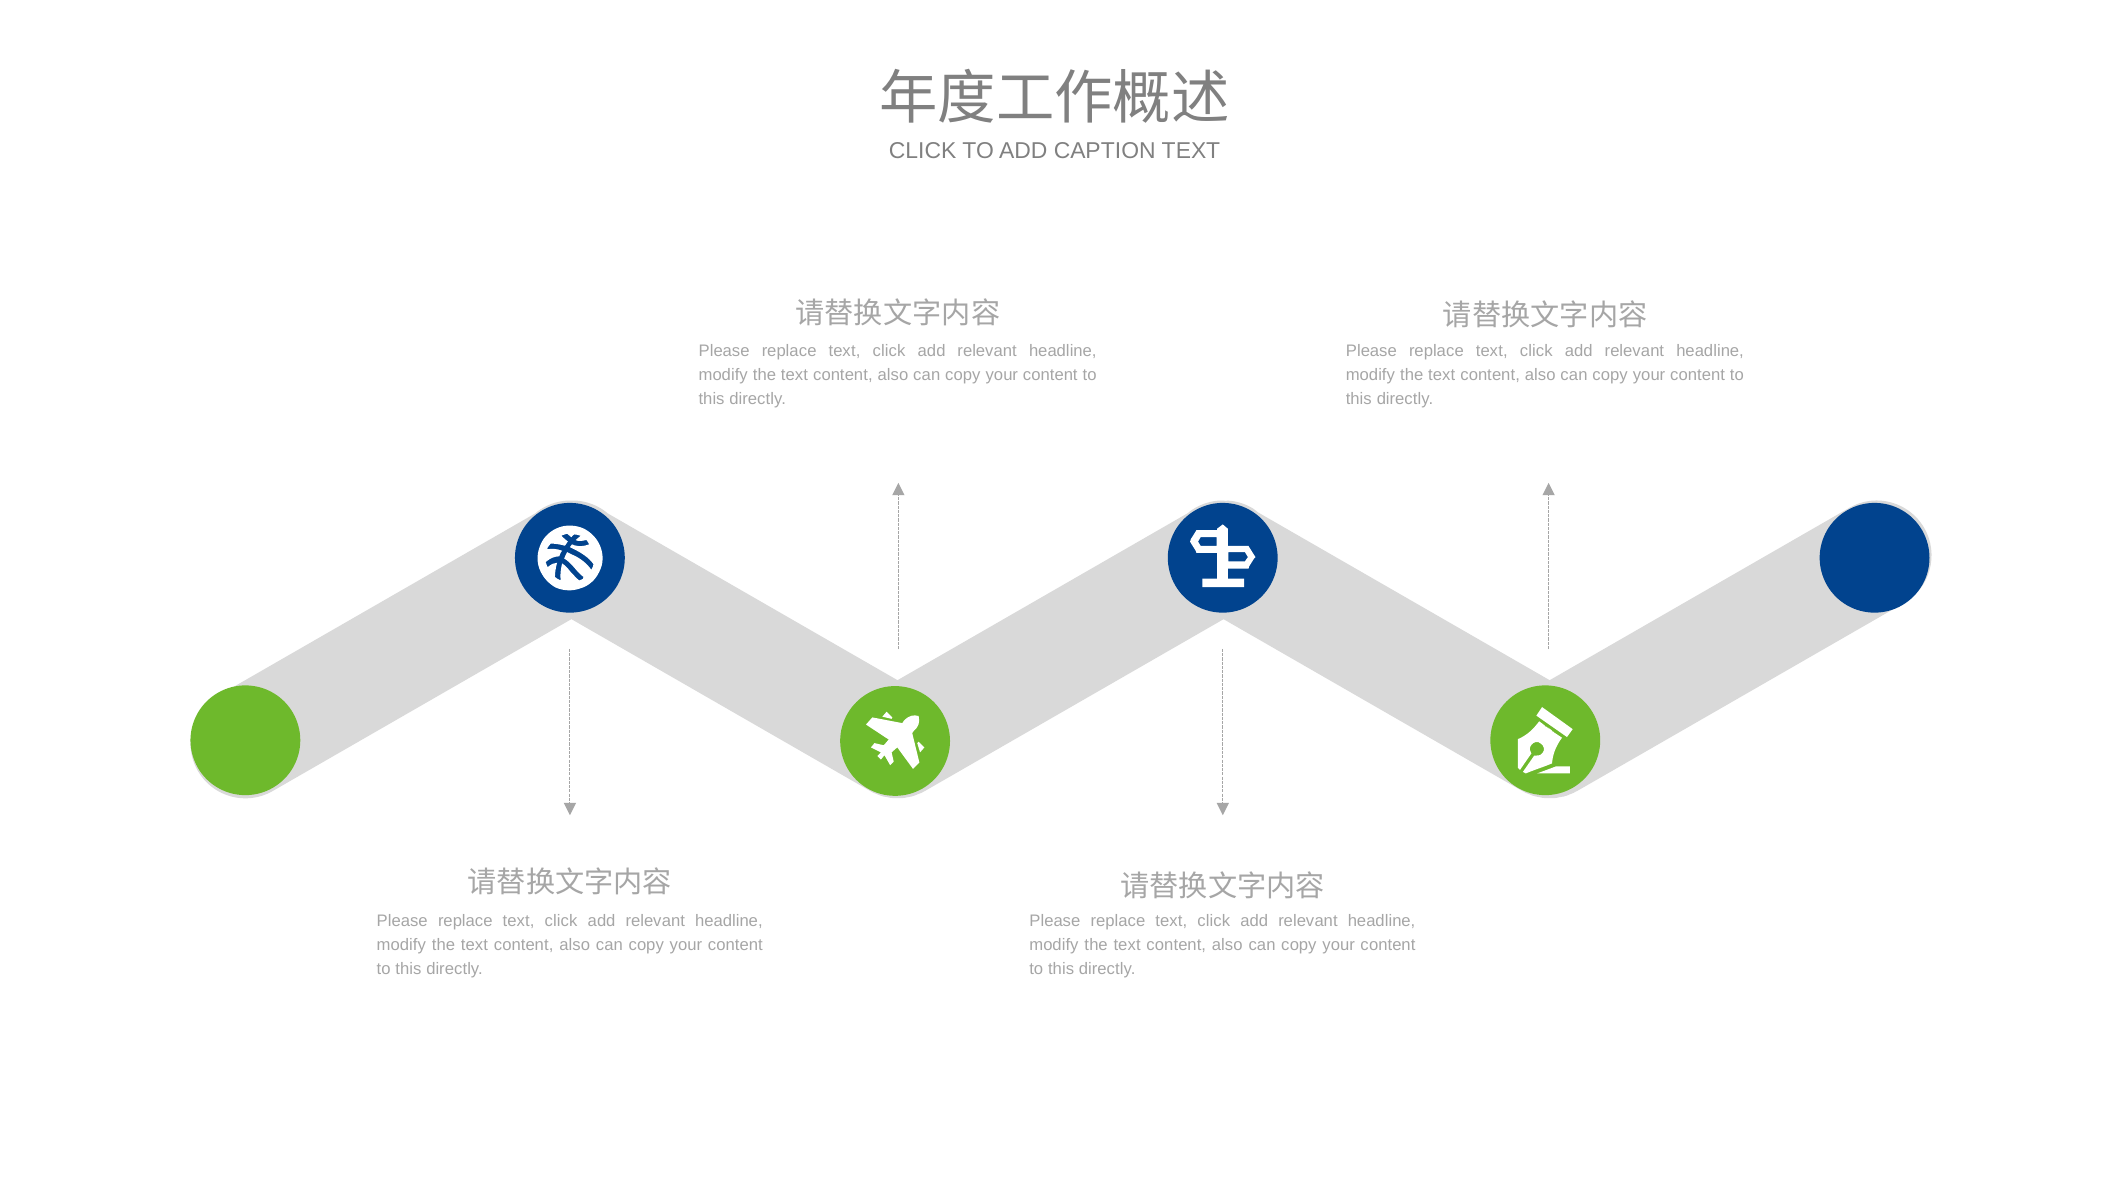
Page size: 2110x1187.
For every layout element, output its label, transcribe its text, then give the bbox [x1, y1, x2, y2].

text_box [1014, 853, 1431, 985]
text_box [683, 280, 1113, 415]
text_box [361, 849, 779, 985]
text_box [1331, 282, 1760, 415]
text_box CLICK TO ADD CAPTION TEXT [865, 135, 1245, 163]
text_box 年度工作概述 [865, 60, 1245, 131]
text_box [190, 268, 1930, 1030]
